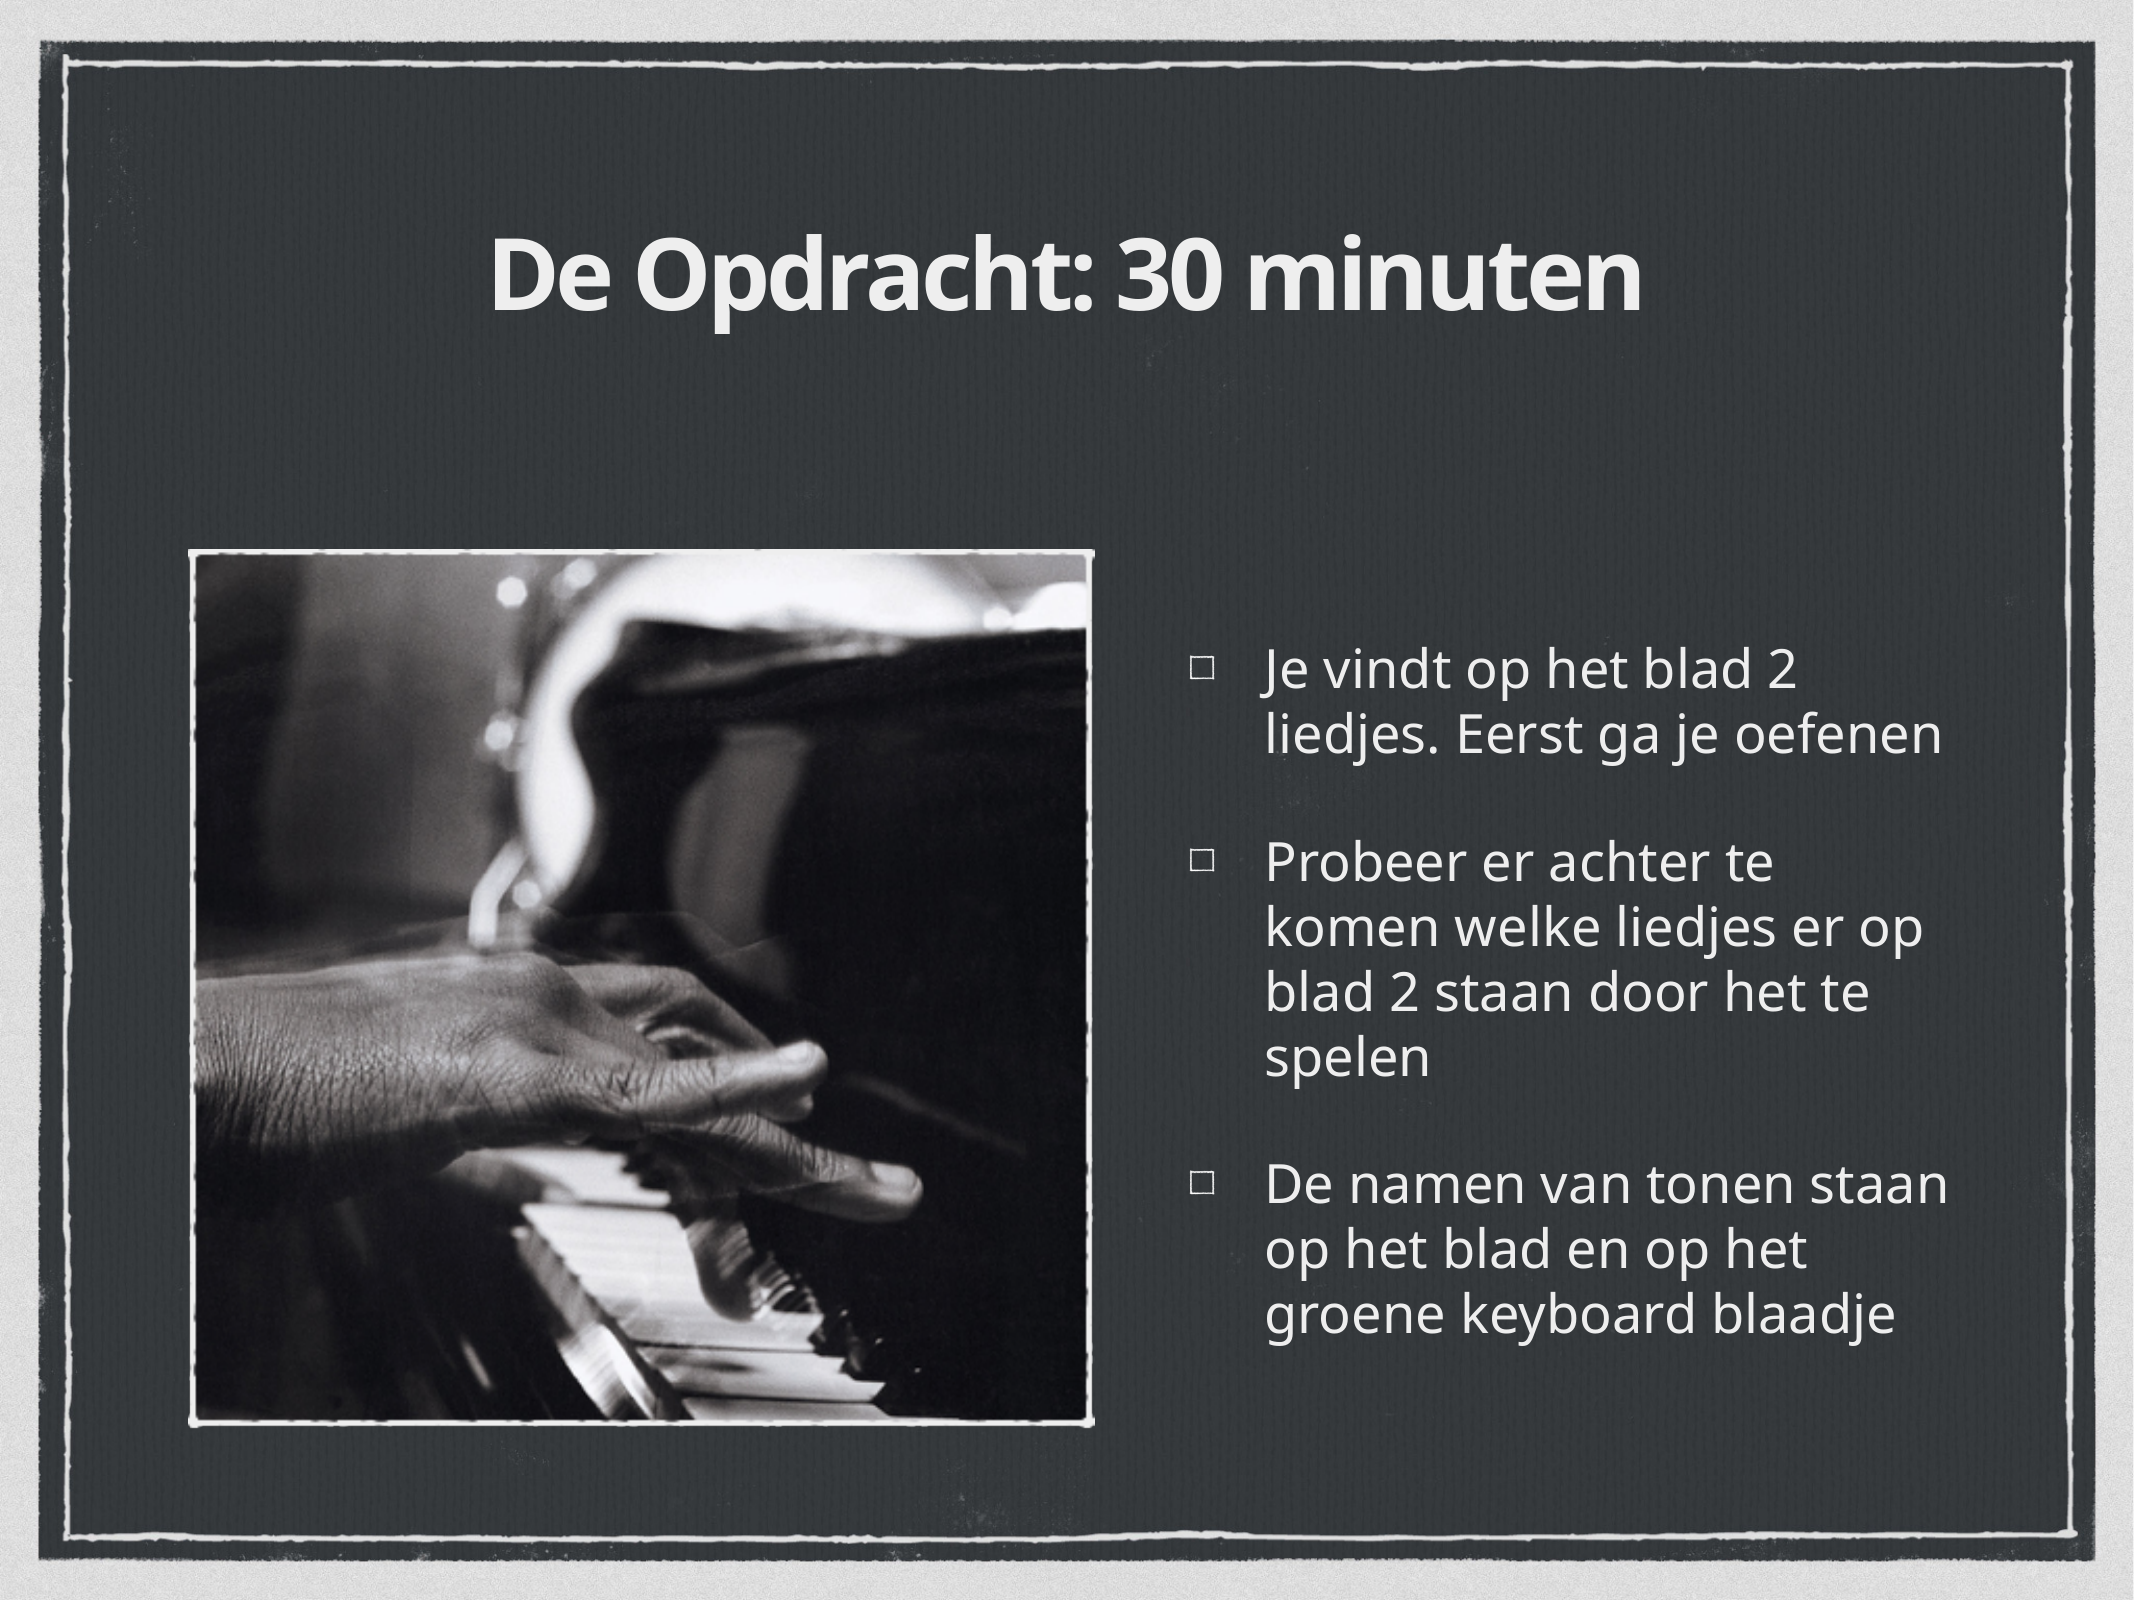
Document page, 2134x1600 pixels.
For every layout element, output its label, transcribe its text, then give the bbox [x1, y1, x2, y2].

list Je vindt op het blad 2 liedjes. Eerst ga je oefenen Probeer er achter te komen welke liedjes er op blad 2 staan door het te spelen De namen van tonen staan op het blad en op het groene keyboard blaadje [1180, 547, 1974, 1432]
title De Opdracht: 30 minuten [207, 114, 1926, 428]
picture [0, 0, 2134, 1600]
